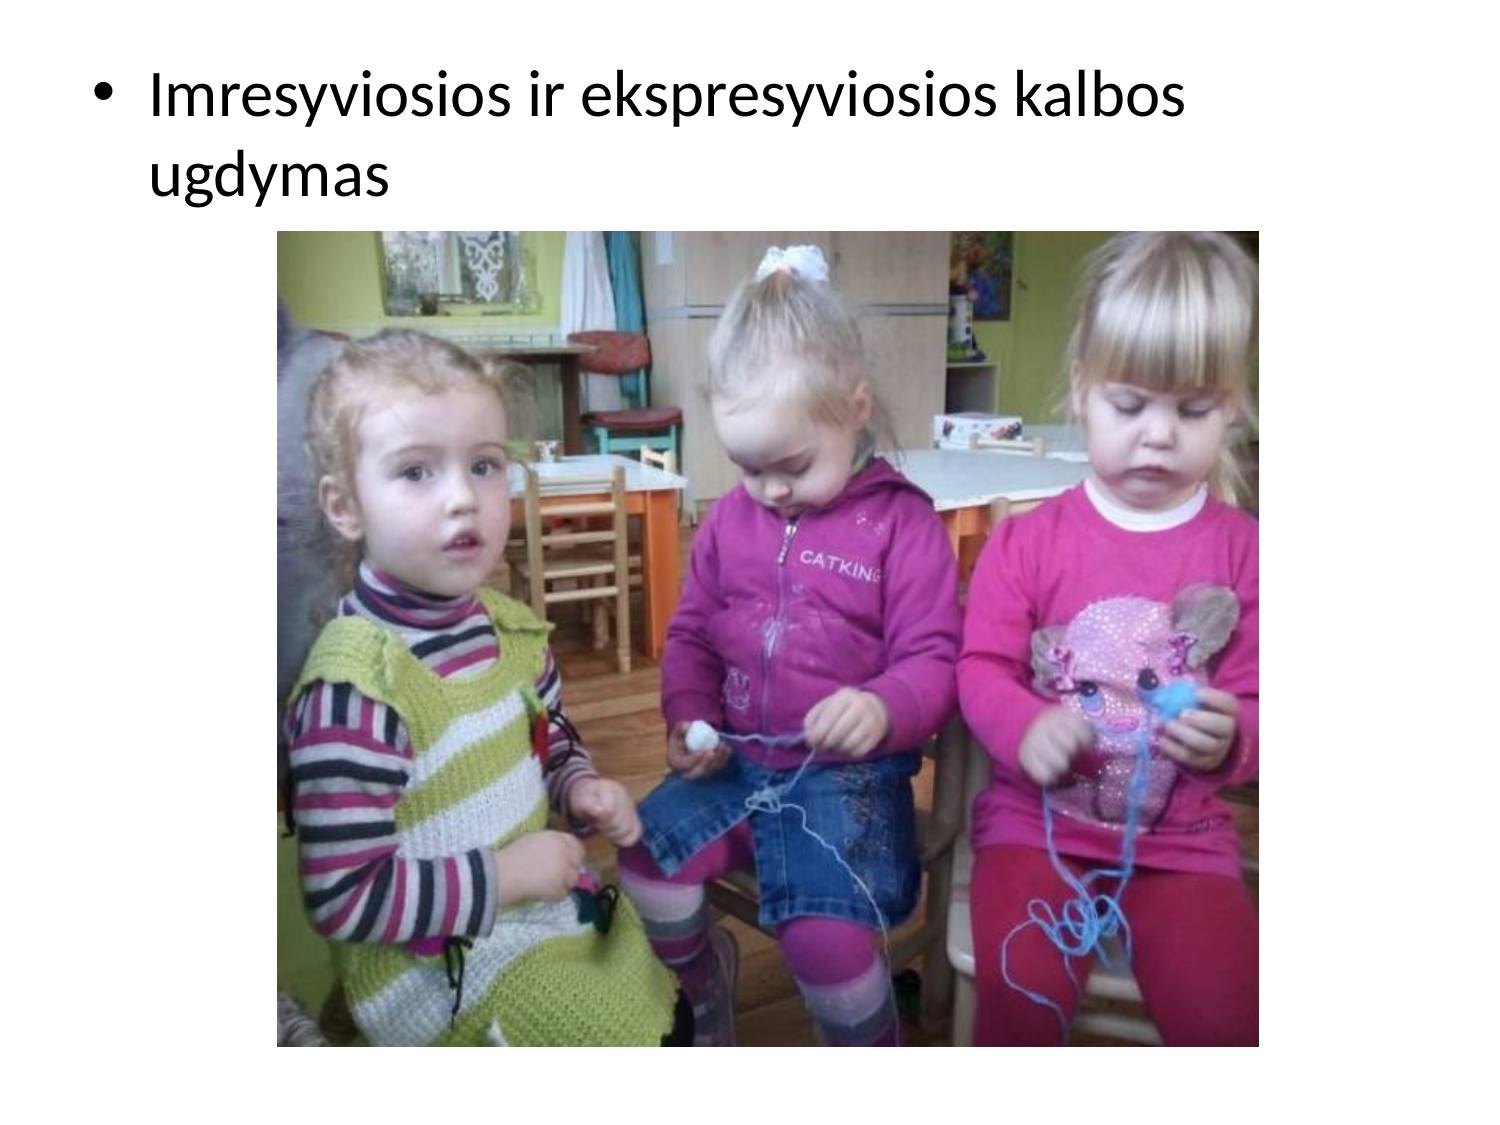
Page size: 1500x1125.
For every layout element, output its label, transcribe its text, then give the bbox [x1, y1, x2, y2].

list Imresyviosios ir ekspresyviosios kalbos ugdymas [76, 42, 1426, 1006]
picture [277, 231, 1259, 1047]
